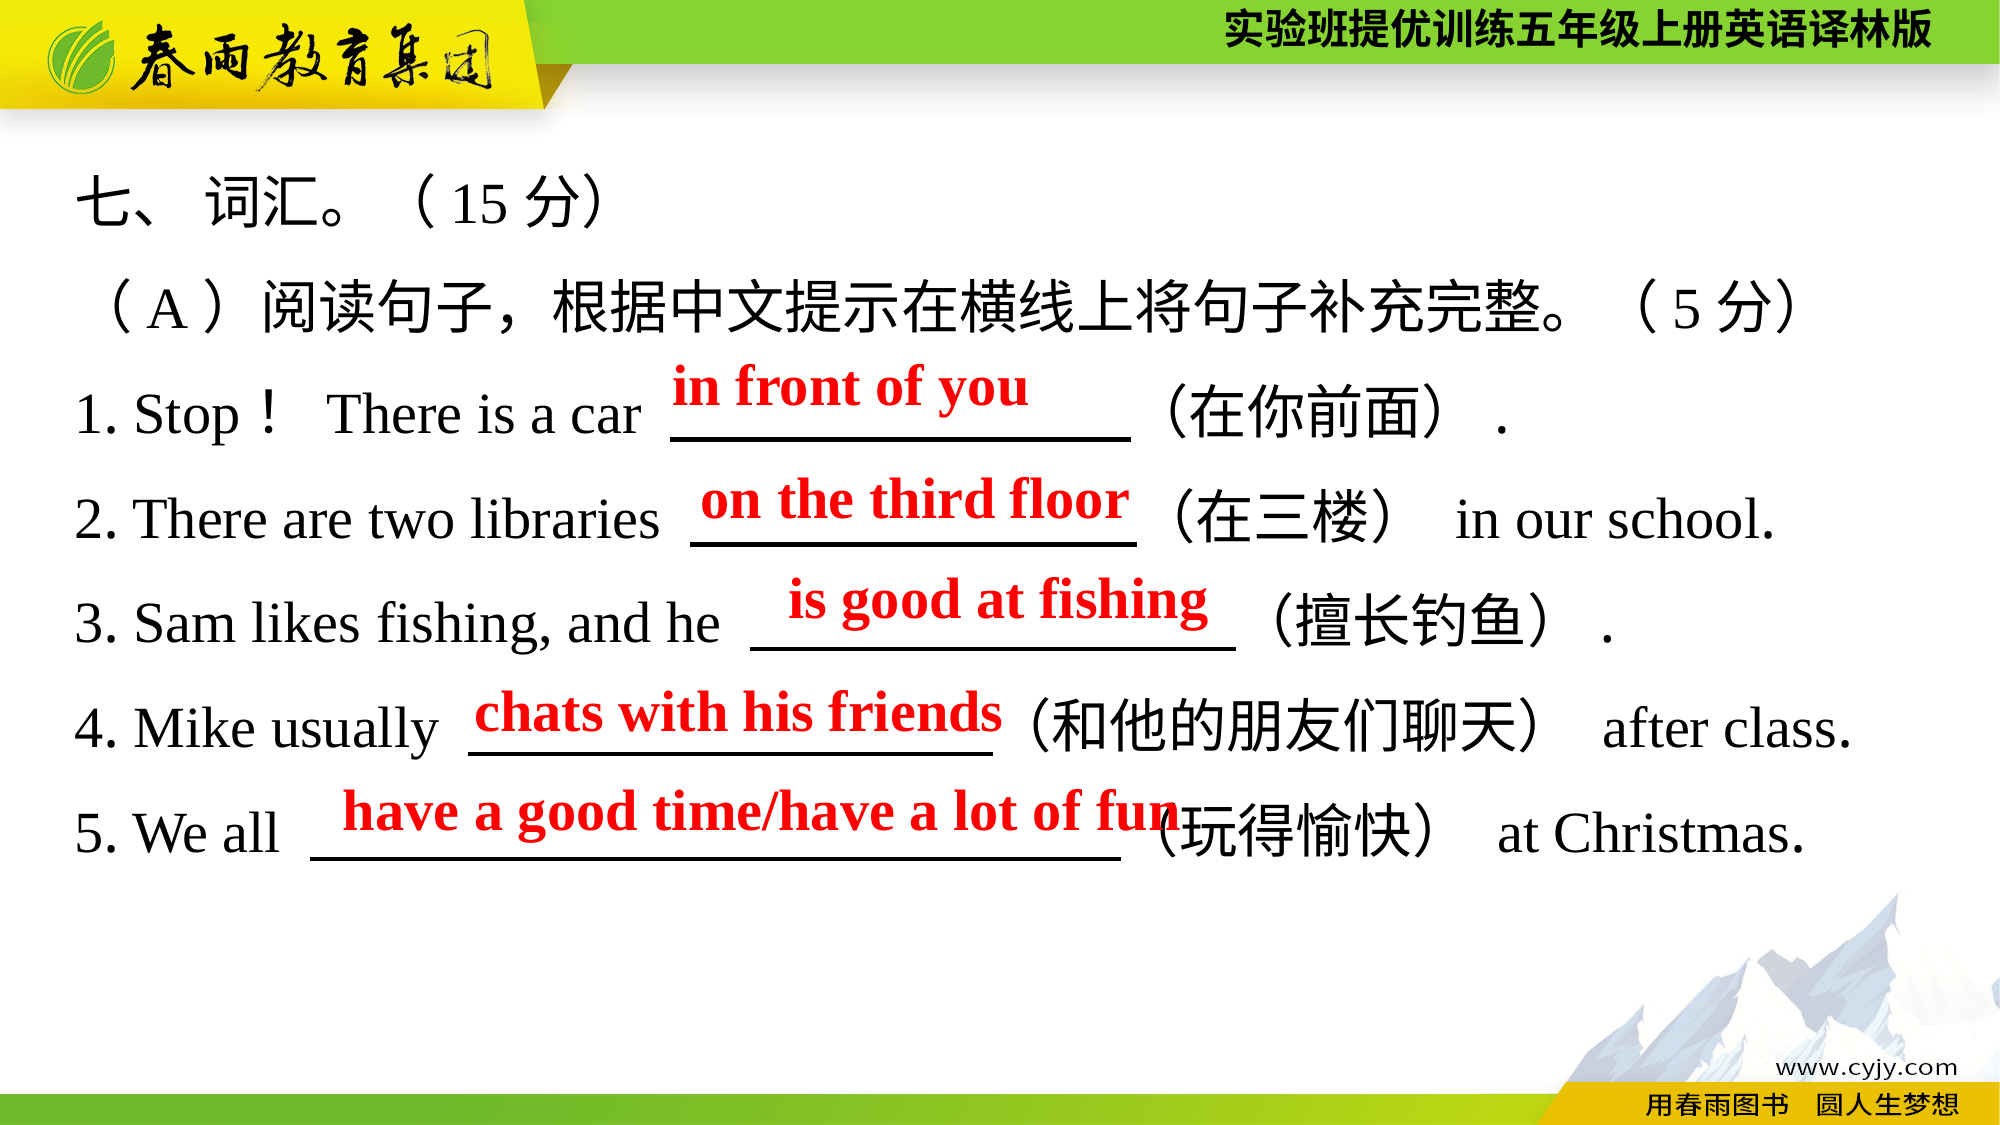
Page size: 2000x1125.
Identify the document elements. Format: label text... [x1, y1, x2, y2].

text_box have a good time/have a lot of fun [328, 764, 1197, 850]
text_box in front of you [657, 339, 1045, 425]
list 七、 词汇。（15分） （A）阅读句子，根据中文提示在横线上将句子补充完整。（5分） 1. Stop！There is a car （在你前面）. 2. There are two libraries （在三楼） in our school. 3. Sam likes fishing, and he （擅长钓鱼）. 4. Mike usually （和他的朋友们聊天） after class. 5. We all （玩得愉快） at Christmas. [59, 122, 1944, 880]
text_box chats with his friends [459, 665, 1020, 751]
picture [0, 0, 2000, 1125]
text_box is good at fishing [773, 553, 1224, 638]
text_box on the third floor [686, 453, 1146, 538]
